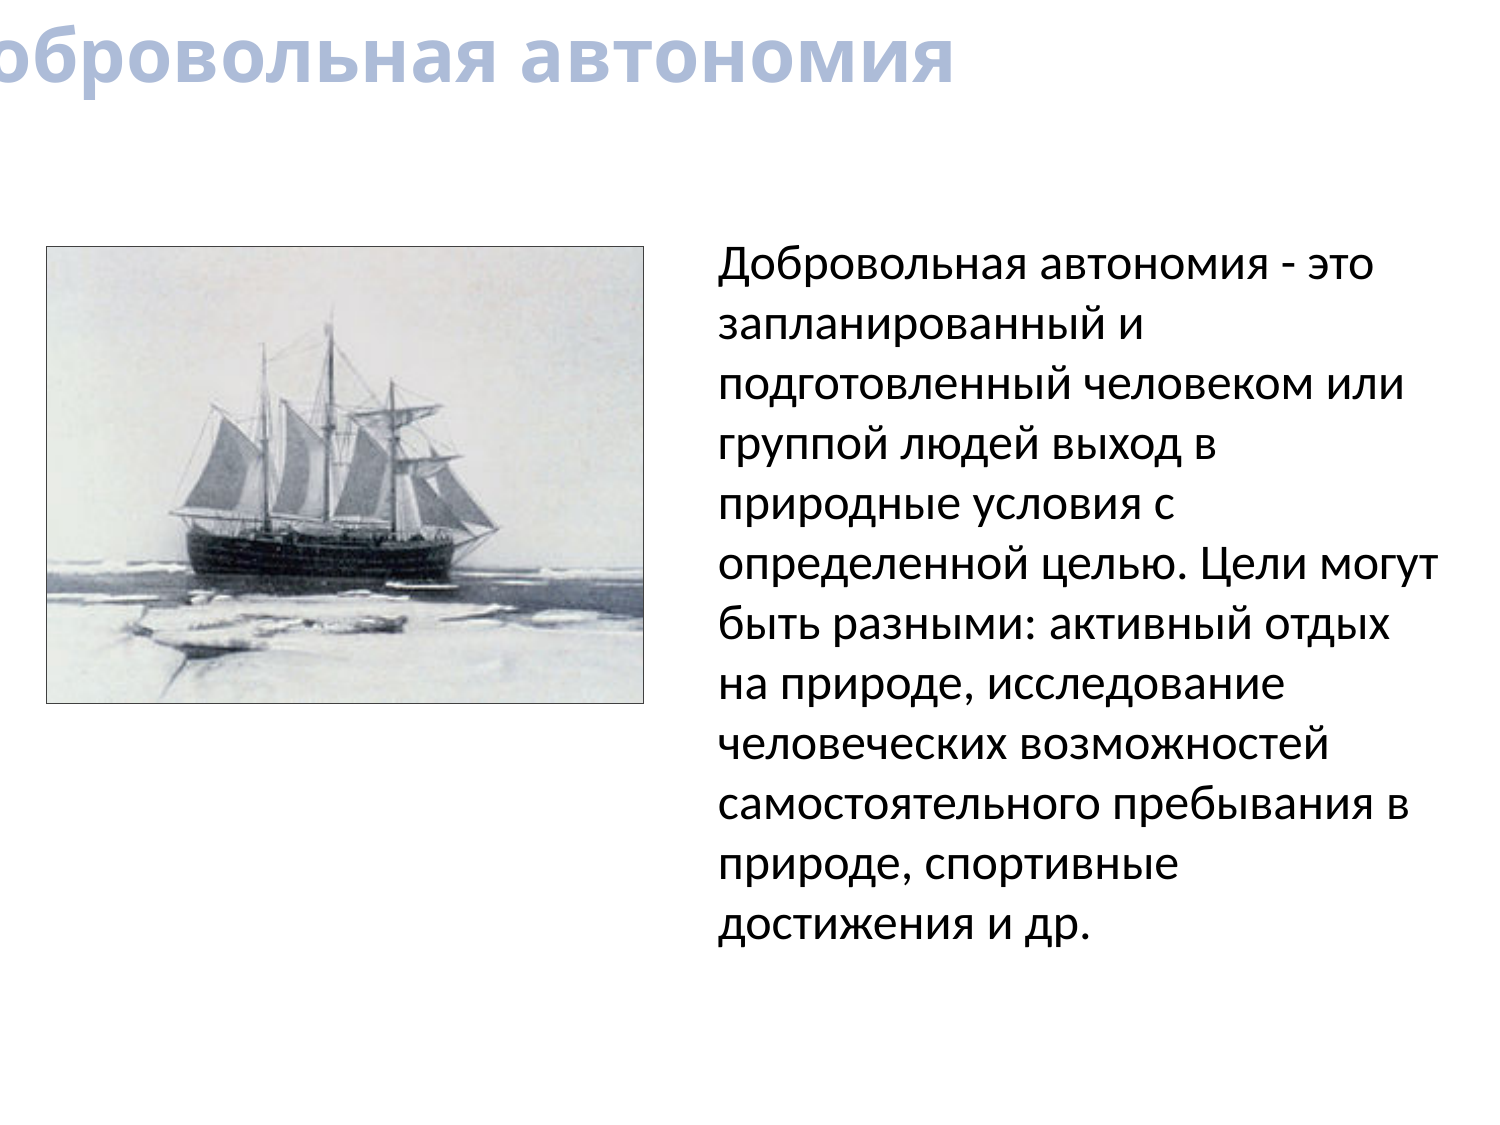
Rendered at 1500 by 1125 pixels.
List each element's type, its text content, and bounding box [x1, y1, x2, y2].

picture [46, 245, 644, 704]
text_box Добровольная автономия - это запланированный и подготовленный человеком или группой людей выход в природные условия с определенной целью. Цели могут быть разными: активный отдых на природе, исследование человеческих возможностей самостоятельного пребывания в природе, спортивные достижения и др. [703, 222, 1453, 958]
text_box Добровольная автономия [0, 0, 973, 105]
